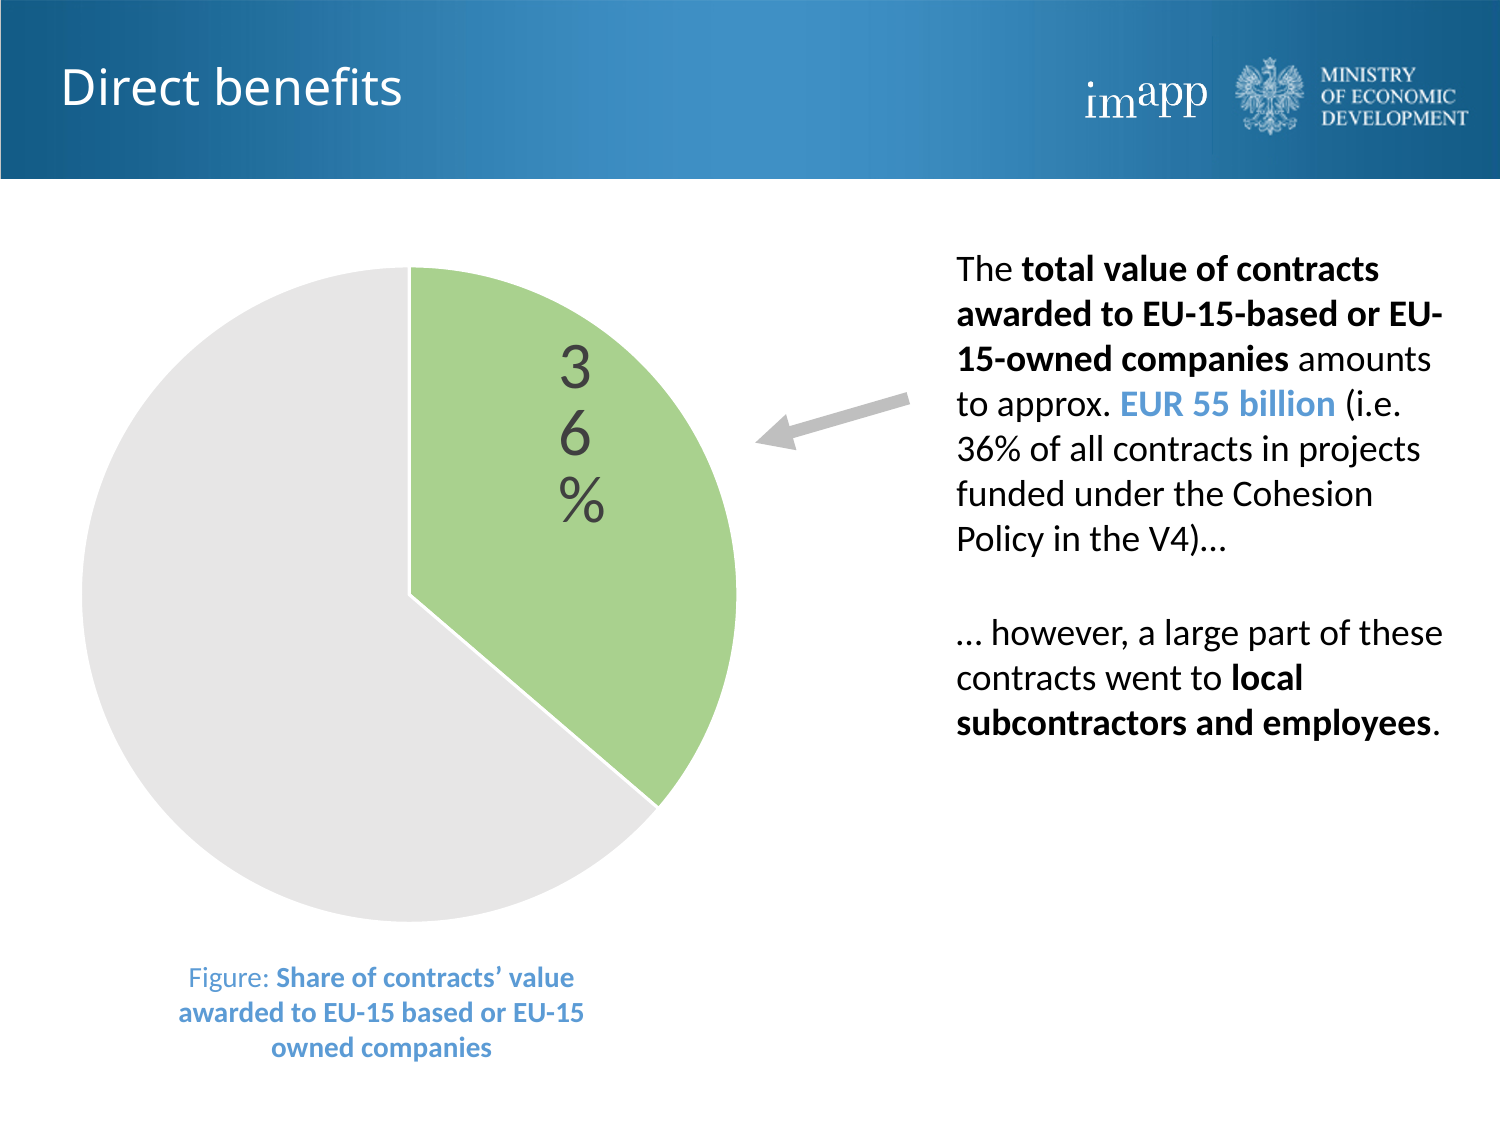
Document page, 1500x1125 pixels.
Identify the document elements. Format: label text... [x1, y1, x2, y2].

picture [0, 0, 1500, 179]
text_box The total value of contracts awarded to EU-15-based or EU-15-owned companies amounts to approx. EUR 55 billion (i.e. 36% of all contracts in projects funded under the Cohesion Policy in the V4)… [941, 236, 1464, 566]
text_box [755, 398, 909, 443]
chart [58, 236, 768, 945]
title Direct benefits [45, 17, 1136, 161]
text_box … however, a large part of these contracts went to local subcontractors and employees. [941, 600, 1464, 751]
text_box Figure: Share of contracts’ value awarded to EU-15 based or EU-15 owned companies [135, 950, 628, 1071]
